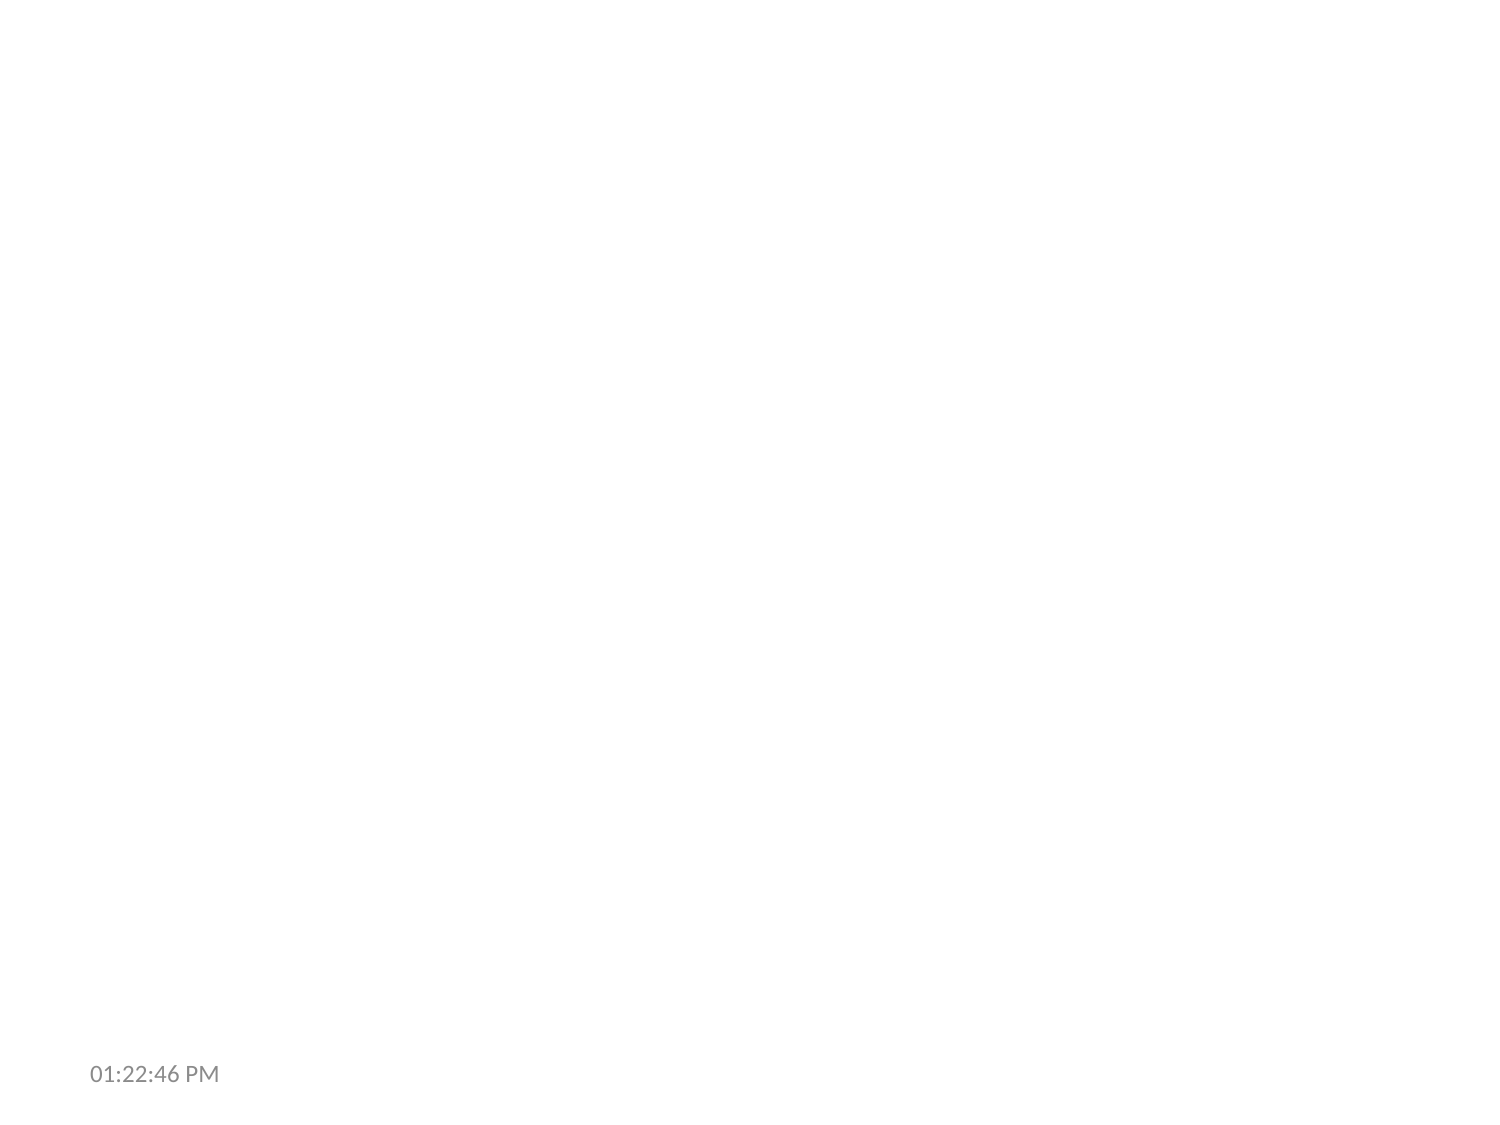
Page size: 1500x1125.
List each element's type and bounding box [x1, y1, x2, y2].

slide_number [75, 1042, 425, 1103]
